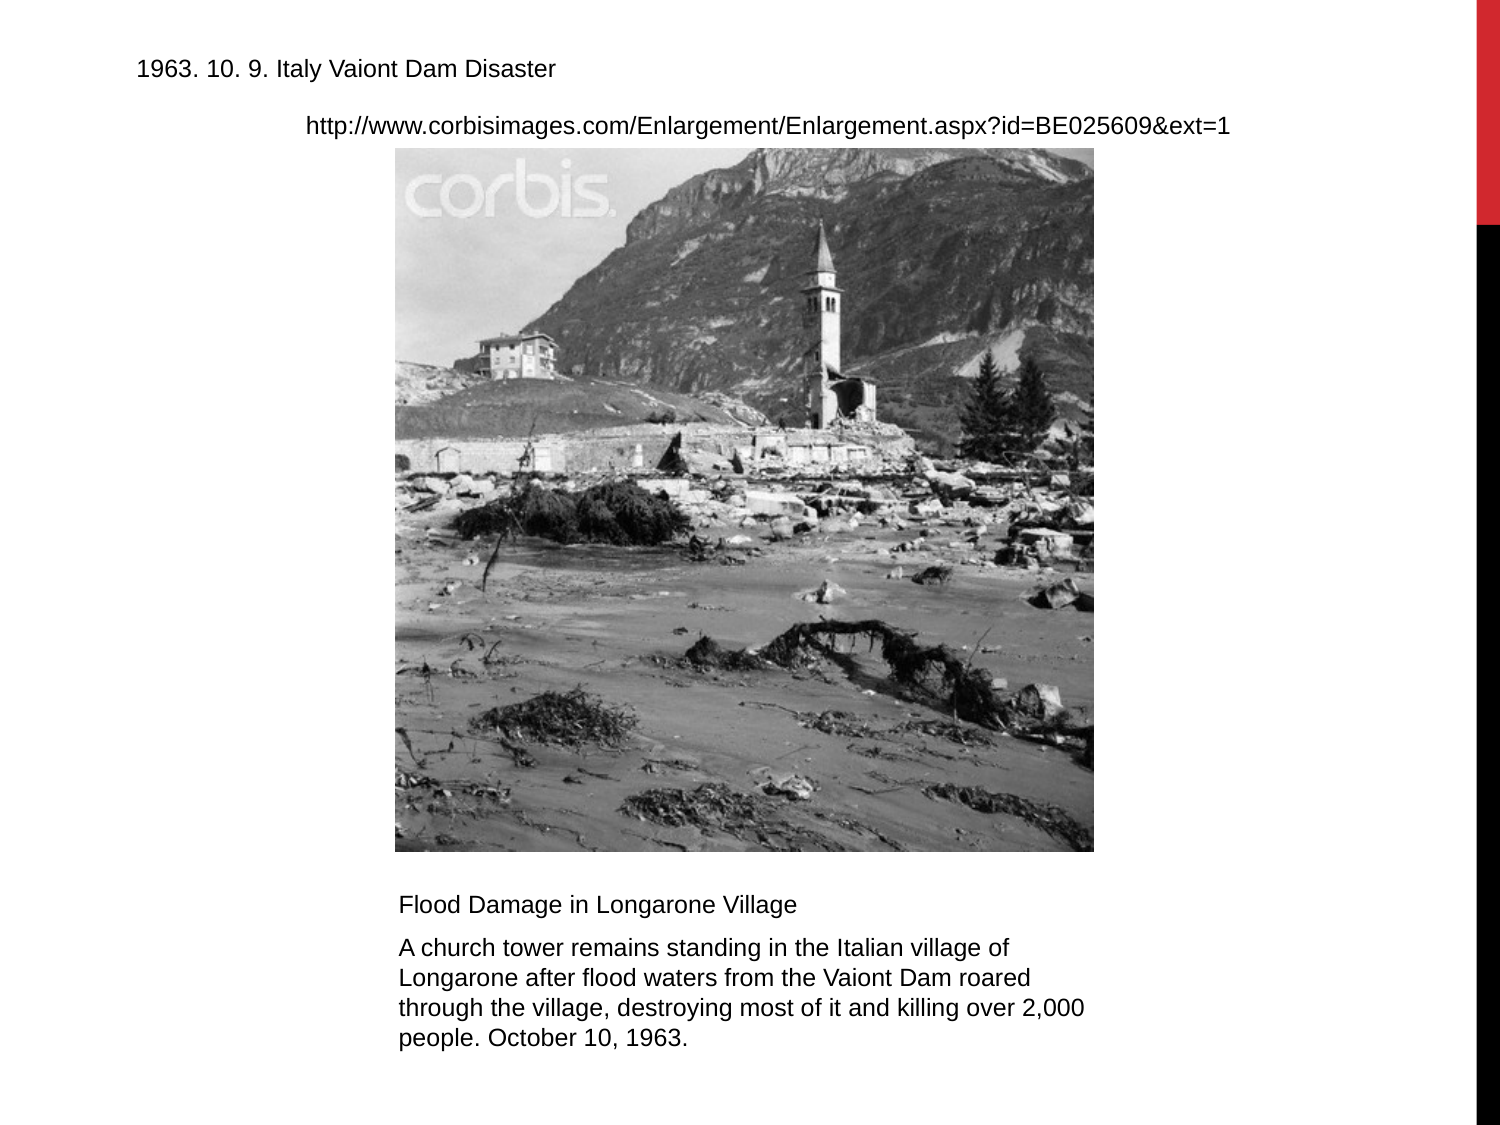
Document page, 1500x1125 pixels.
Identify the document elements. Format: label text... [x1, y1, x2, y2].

text_box Flood Damage in Longarone Village A church tower remains standing in the Italian village of Longarone after flood waters from the Vaiont Dam roared through the village, destroying most of it and killing over 2,000 people. October 10, 1963. [383, 881, 1134, 1059]
picture [395, 148, 1095, 853]
text_box 1963. 10. 9. Italy Vaiont Dam Disaster [121, 45, 573, 90]
text_box http://www.corbisimages.com/Enlargement/Enlargement.aspx?id=BE025609&ext=1 [291, 101, 1249, 147]
